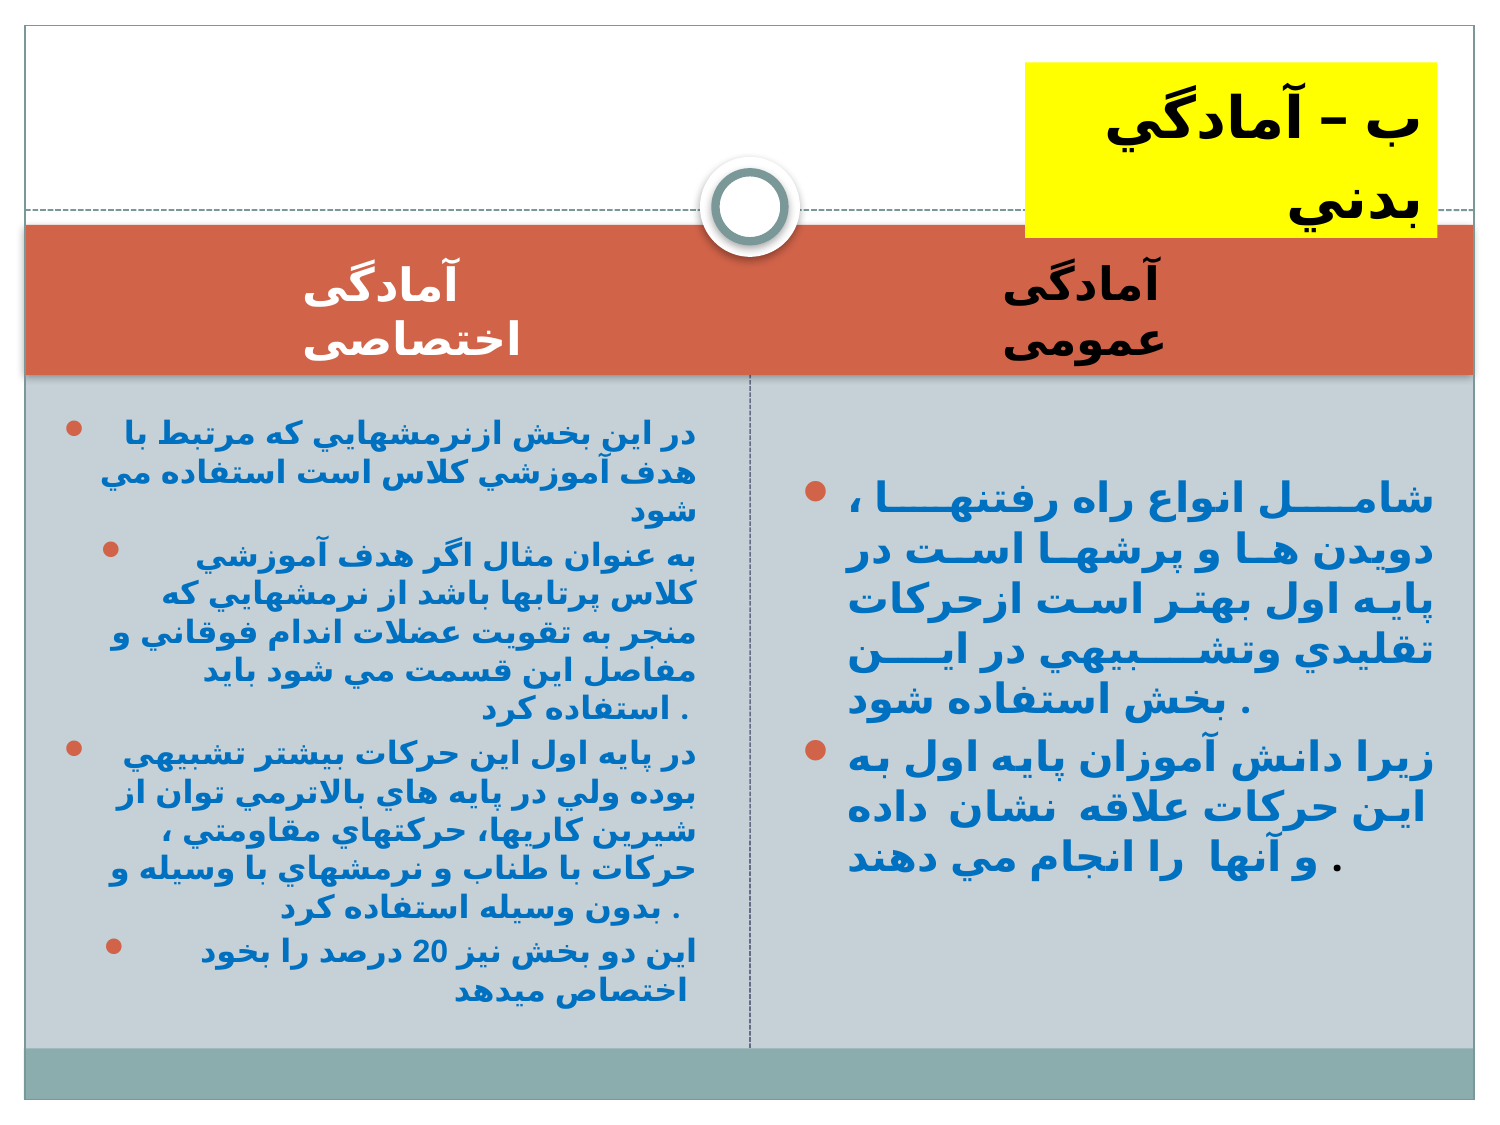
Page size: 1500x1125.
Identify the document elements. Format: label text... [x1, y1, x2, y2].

list آمادگی اختصاصی [286, 249, 589, 371]
list در اين بخش ازنرمشهايي كه مرتبط با هدف آموزشي كلاس است استفاده مي شود به عنوان مثال اگر هدف آموزشي كلاس پرتابها باشد از نرمشهايي كه منجر به تقويت عضلات اندام فوقاني و مفاصل اين قسمت مي شود بايد استفاده كرد . در پايه اول اين حركات بيشتر تشبيهي بوده ولي در پايه هاي بالاترمي توان از شيرين كاريها، حركتهاي مقاومتي ، حركات با طناب و نرمشهاي با وسيله و بدون وسيله استفاده كرد . اين دو بخش نيز 20 درصد را بخود اختصاص ميدهد [49, 405, 713, 1032]
text_box ب – آمادگي بدني [1025, 62, 1438, 238]
list شامل انواع راه رفتنها ، دويدن ها و پرشها است در پايه اول بهتر است ازحركات تقليدي وتشبيهي در اين بخش استفاده شود . زيرا دانش آموزان پايه اول به اين حركات علاقه نشان داده و آنها را انجام مي دهند . [787, 405, 1450, 1033]
list آمادگی عمومی [986, 249, 1301, 371]
